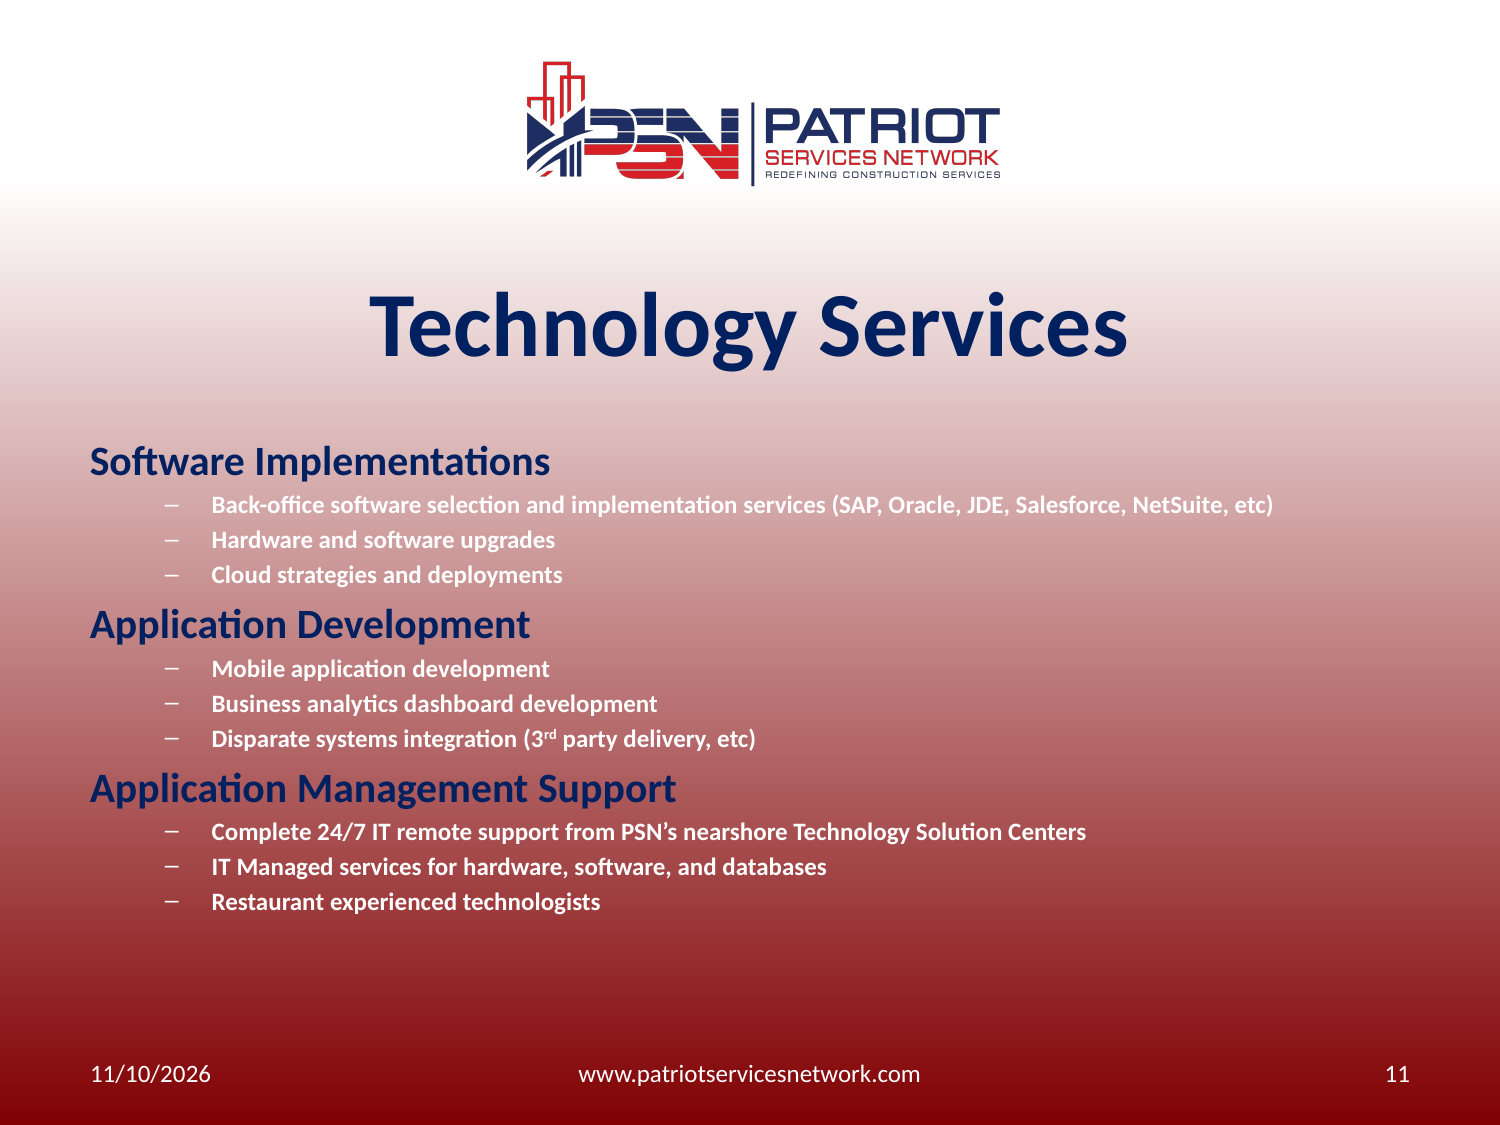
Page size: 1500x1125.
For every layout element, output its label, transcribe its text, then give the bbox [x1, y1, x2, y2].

picture [438, 0, 1062, 226]
list Software Implementations Back-office software selection and implementation services (SAP, Oracle, JDE, Salesforce, NetSuite, etc) Hardware and software upgrades Cloud strategies and deployments Application Development Mobile application development Business analytics dashboard development Disparate systems integration (3rd party delivery, etc) Application Management Support Complete 24/7 IT remote support from PSN’s nearshore Technology Solution Centers IT Managed services for hardware, software, and databases Restaurant experienced technologists [75, 426, 1425, 996]
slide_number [75, 1042, 425, 1103]
title Technology Services [75, 226, 1425, 414]
footer www.patriotservicesnetwork.com [512, 1042, 988, 1103]
slide_number 11 [1074, 1042, 1425, 1103]
